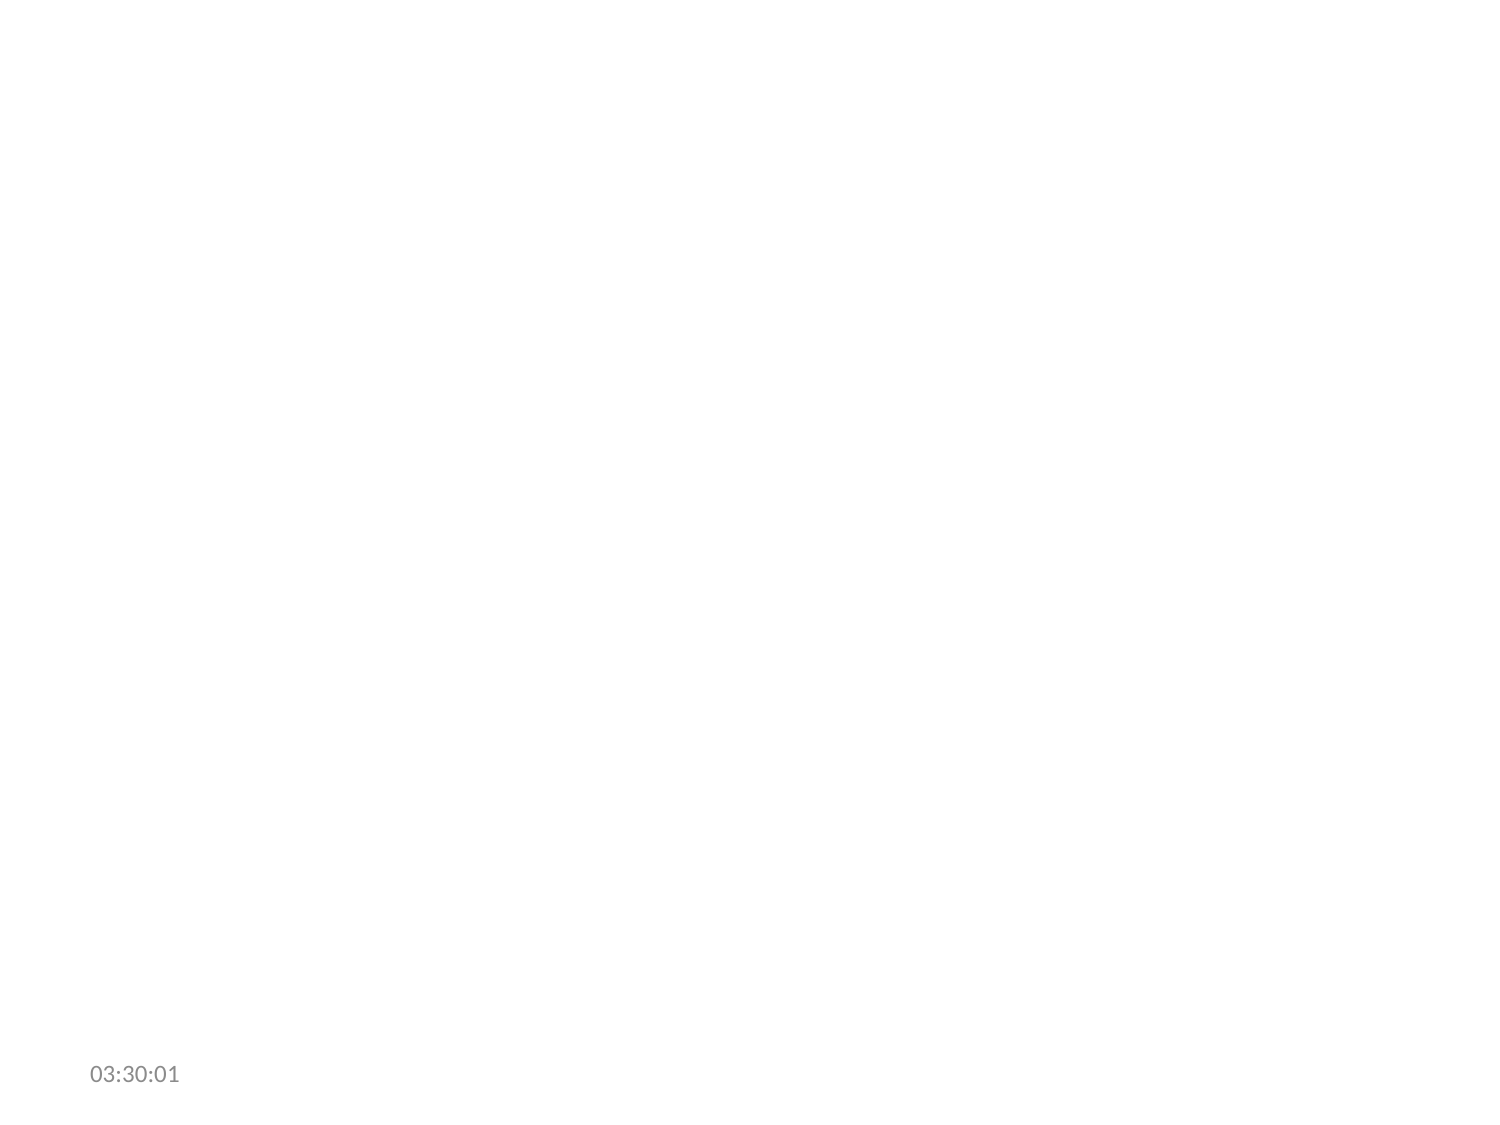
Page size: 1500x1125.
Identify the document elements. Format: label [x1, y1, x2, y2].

slide_number [75, 1042, 425, 1103]
